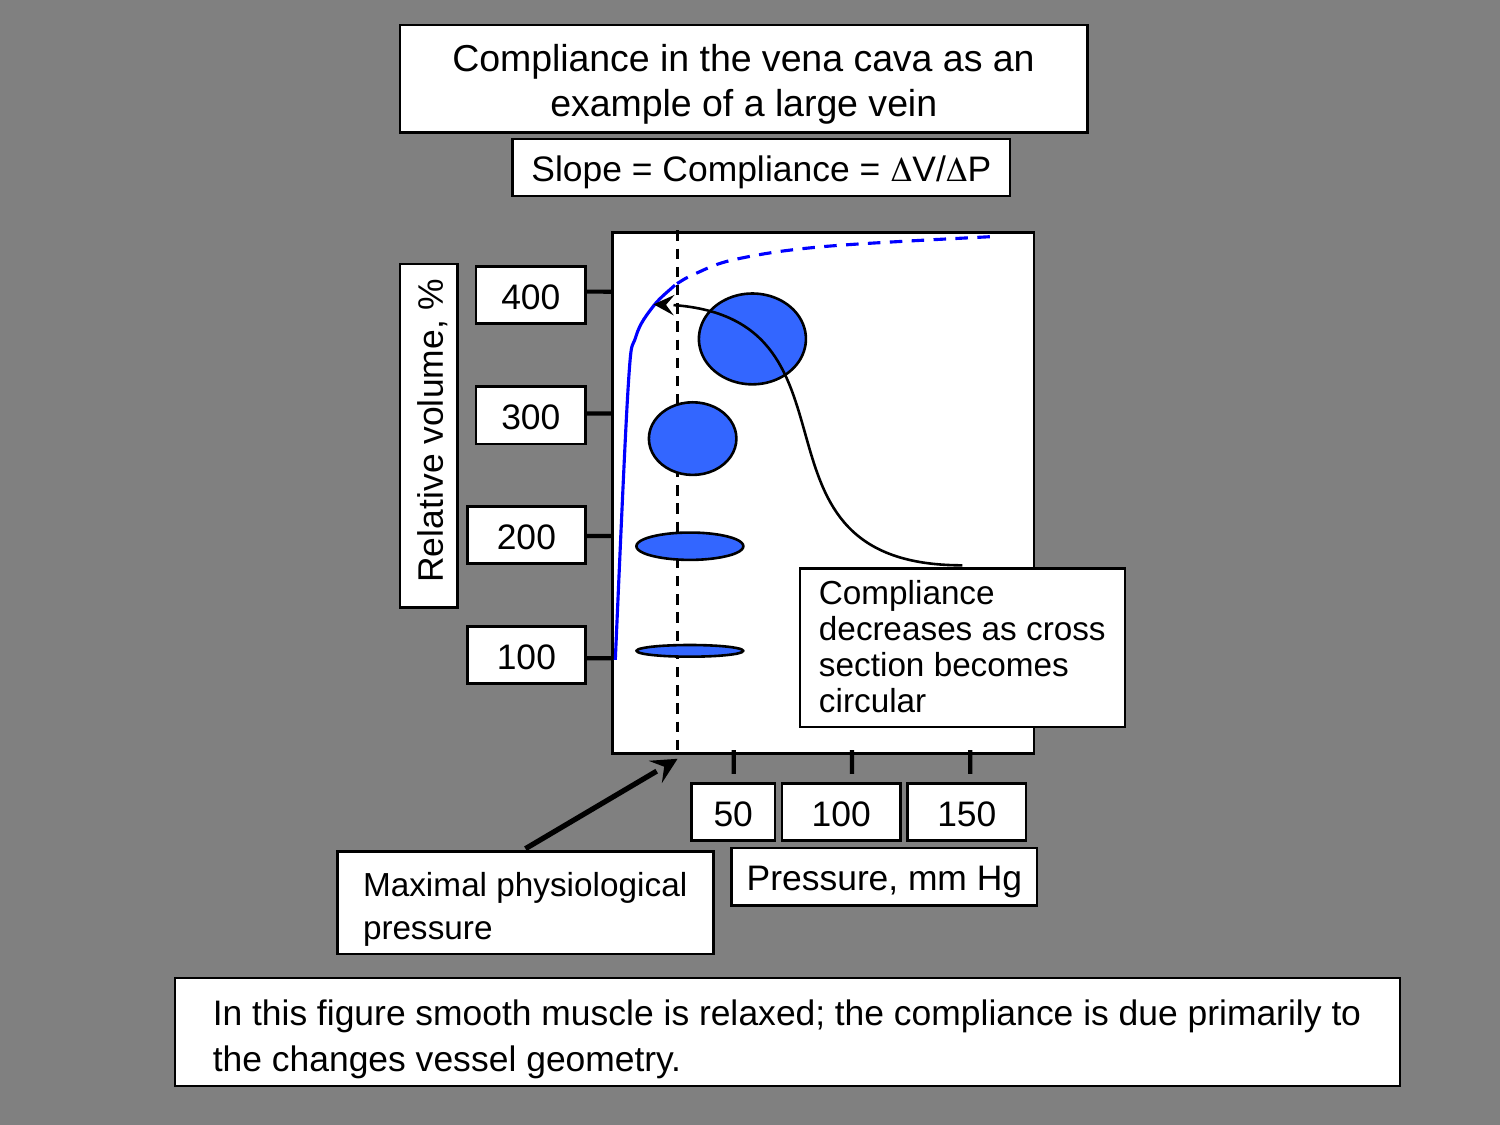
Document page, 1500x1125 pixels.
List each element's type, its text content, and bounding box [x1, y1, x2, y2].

text_box In this figure smooth muscle is relaxed; the compliance is due primarily to the changes vessel geometry. [174, 977, 1400, 1087]
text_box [337, 137, 1126, 956]
title Compliance in the vena cava as an example of a large vein [399, 24, 1089, 134]
